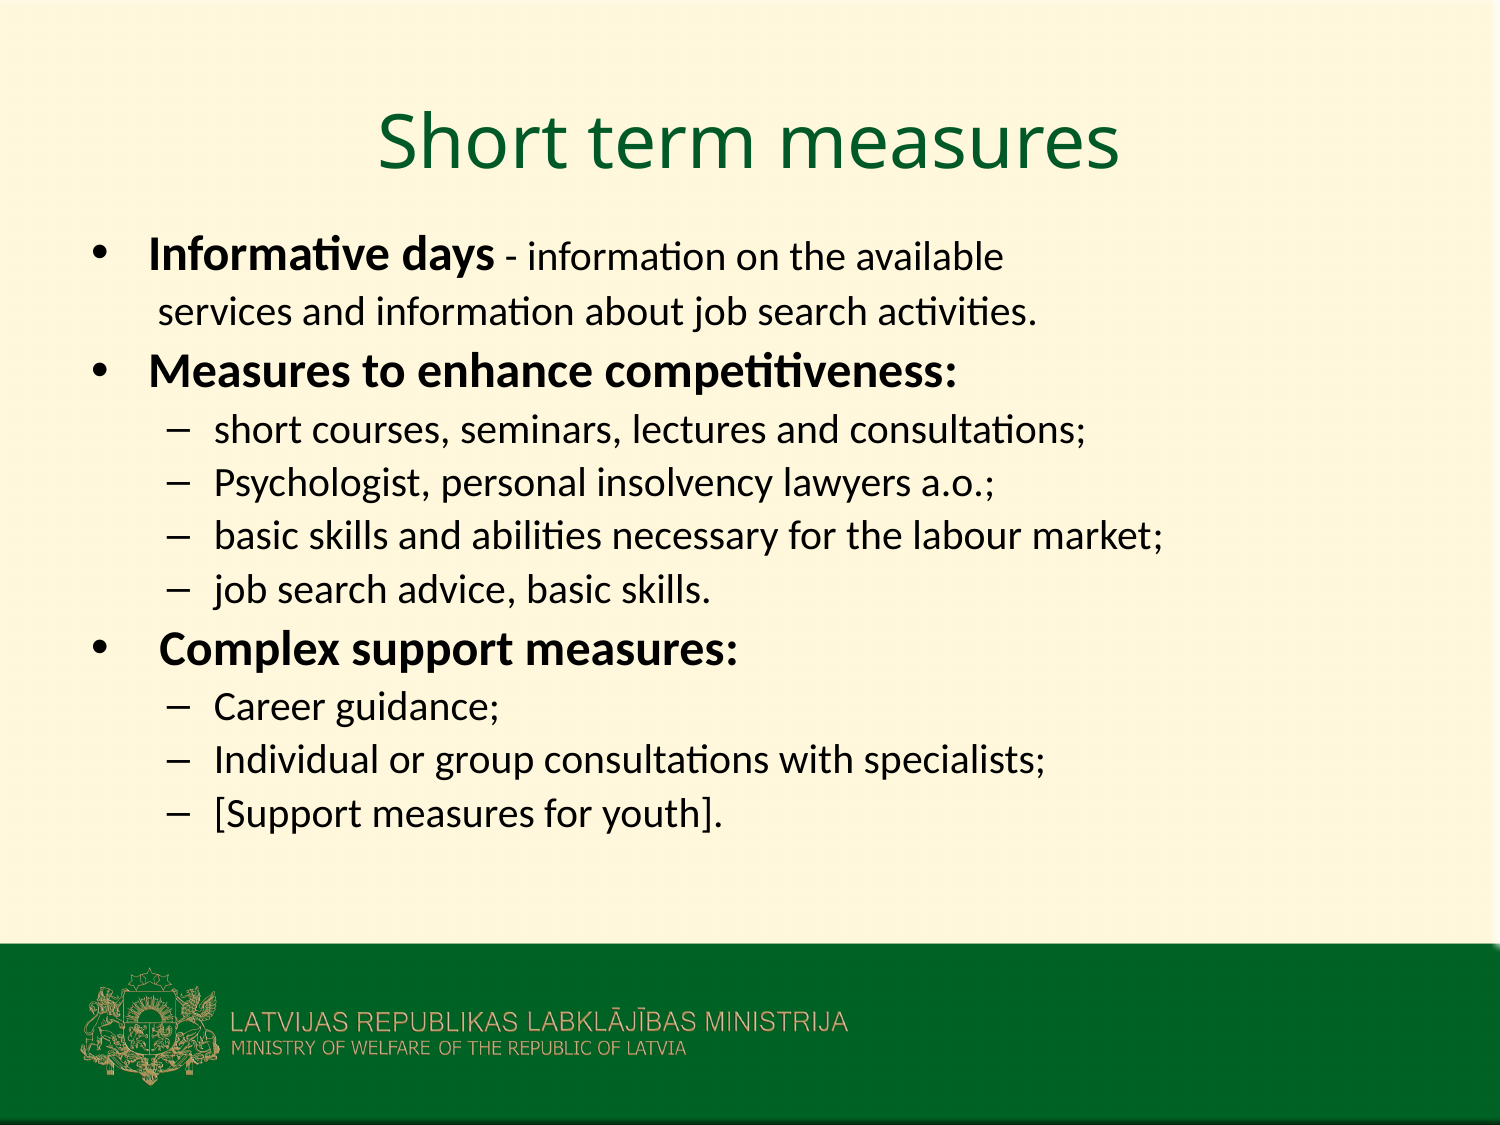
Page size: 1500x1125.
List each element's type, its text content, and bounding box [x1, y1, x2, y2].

list Informative days - information on the available services and information about job search activities. Measures to enhance competitiveness: short courses, seminars, lectures and consultations; Psychologist, personal insolvency lawyers a.o.; basic skills and abilities necessary for the labour market; job search advice, basic skills. Complex support measures: Career guidance; Individual or group consultations with specialists; [Support measures for youth]. [76, 219, 1428, 1029]
picture [0, 0, 1500, 1125]
title Short term measures [74, 44, 1426, 233]
